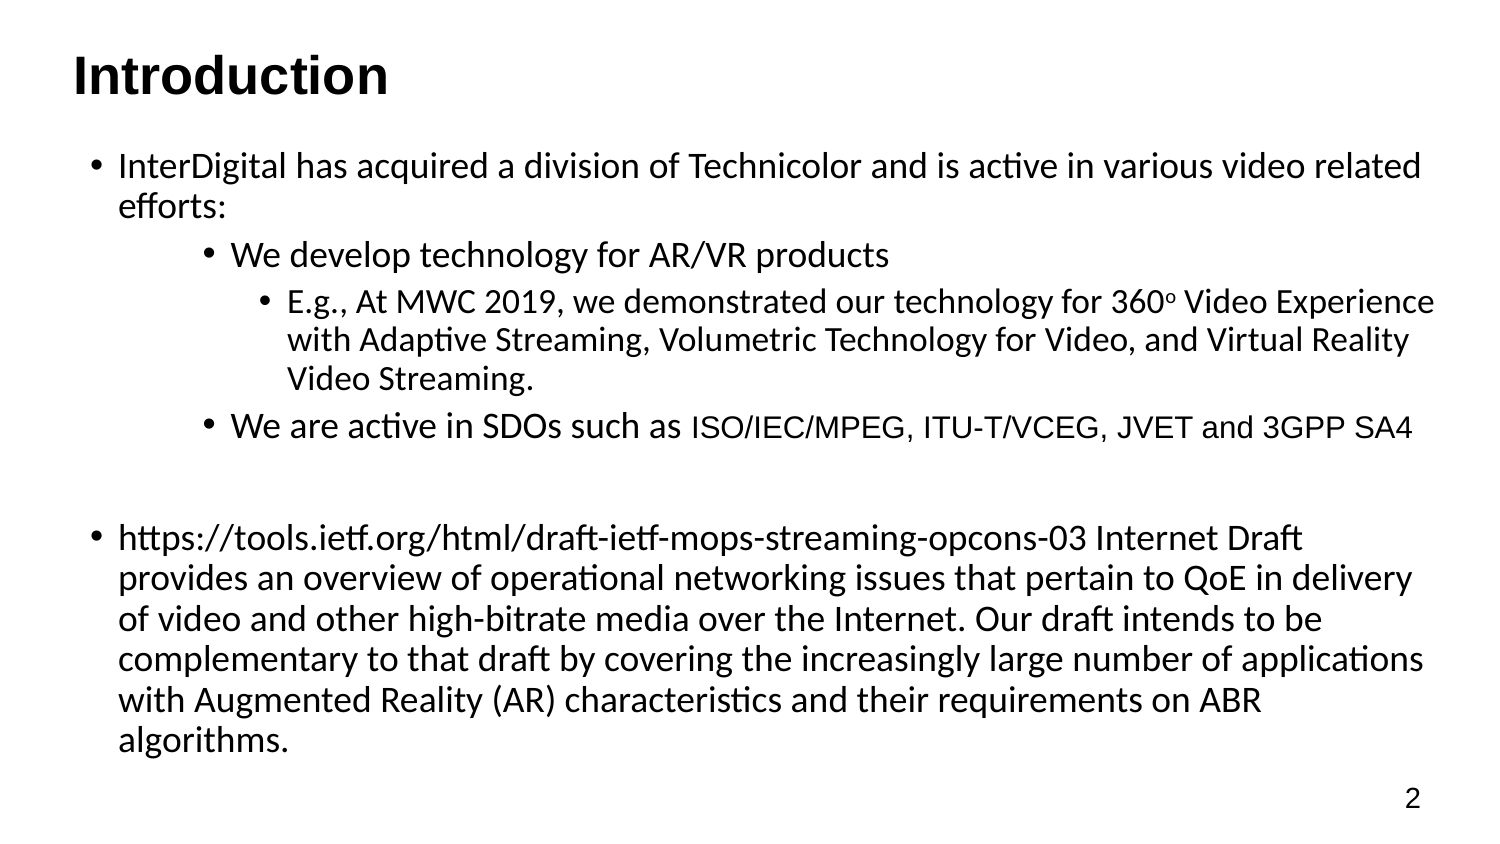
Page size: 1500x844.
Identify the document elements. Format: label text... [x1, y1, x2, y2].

text_box InterDigital has acquired a division of Technicolor and is active in various video related efforts: We develop technology for AR/VR products E.g., At MWC 2019, we demonstrated our technology for 360o Video Experience with Adaptive Streaming, Volumetric Technology for Video, and Virtual Reality Video Streaming. We are active in SDOs such as ISO/IEC/MPEG, ITU-T/VCEG, JVET and 3GPP SA4 https://tools.ietf.org/html/draft-ietf-mops-streaming-opcons-03 Internet Draft provides an overview of operational networking issues that pertain to QoE in delivery of video and other high-bitrate media over the Internet. Our draft intends to be complementary to that draft by covering the increasingly large number of applications with Augmented Reality (AR) characteristics and their requirements on ABR algorithms. [75, 138, 1456, 750]
slide_number 2 [1389, 764, 1480, 830]
title Introduction [58, 15, 1456, 110]
